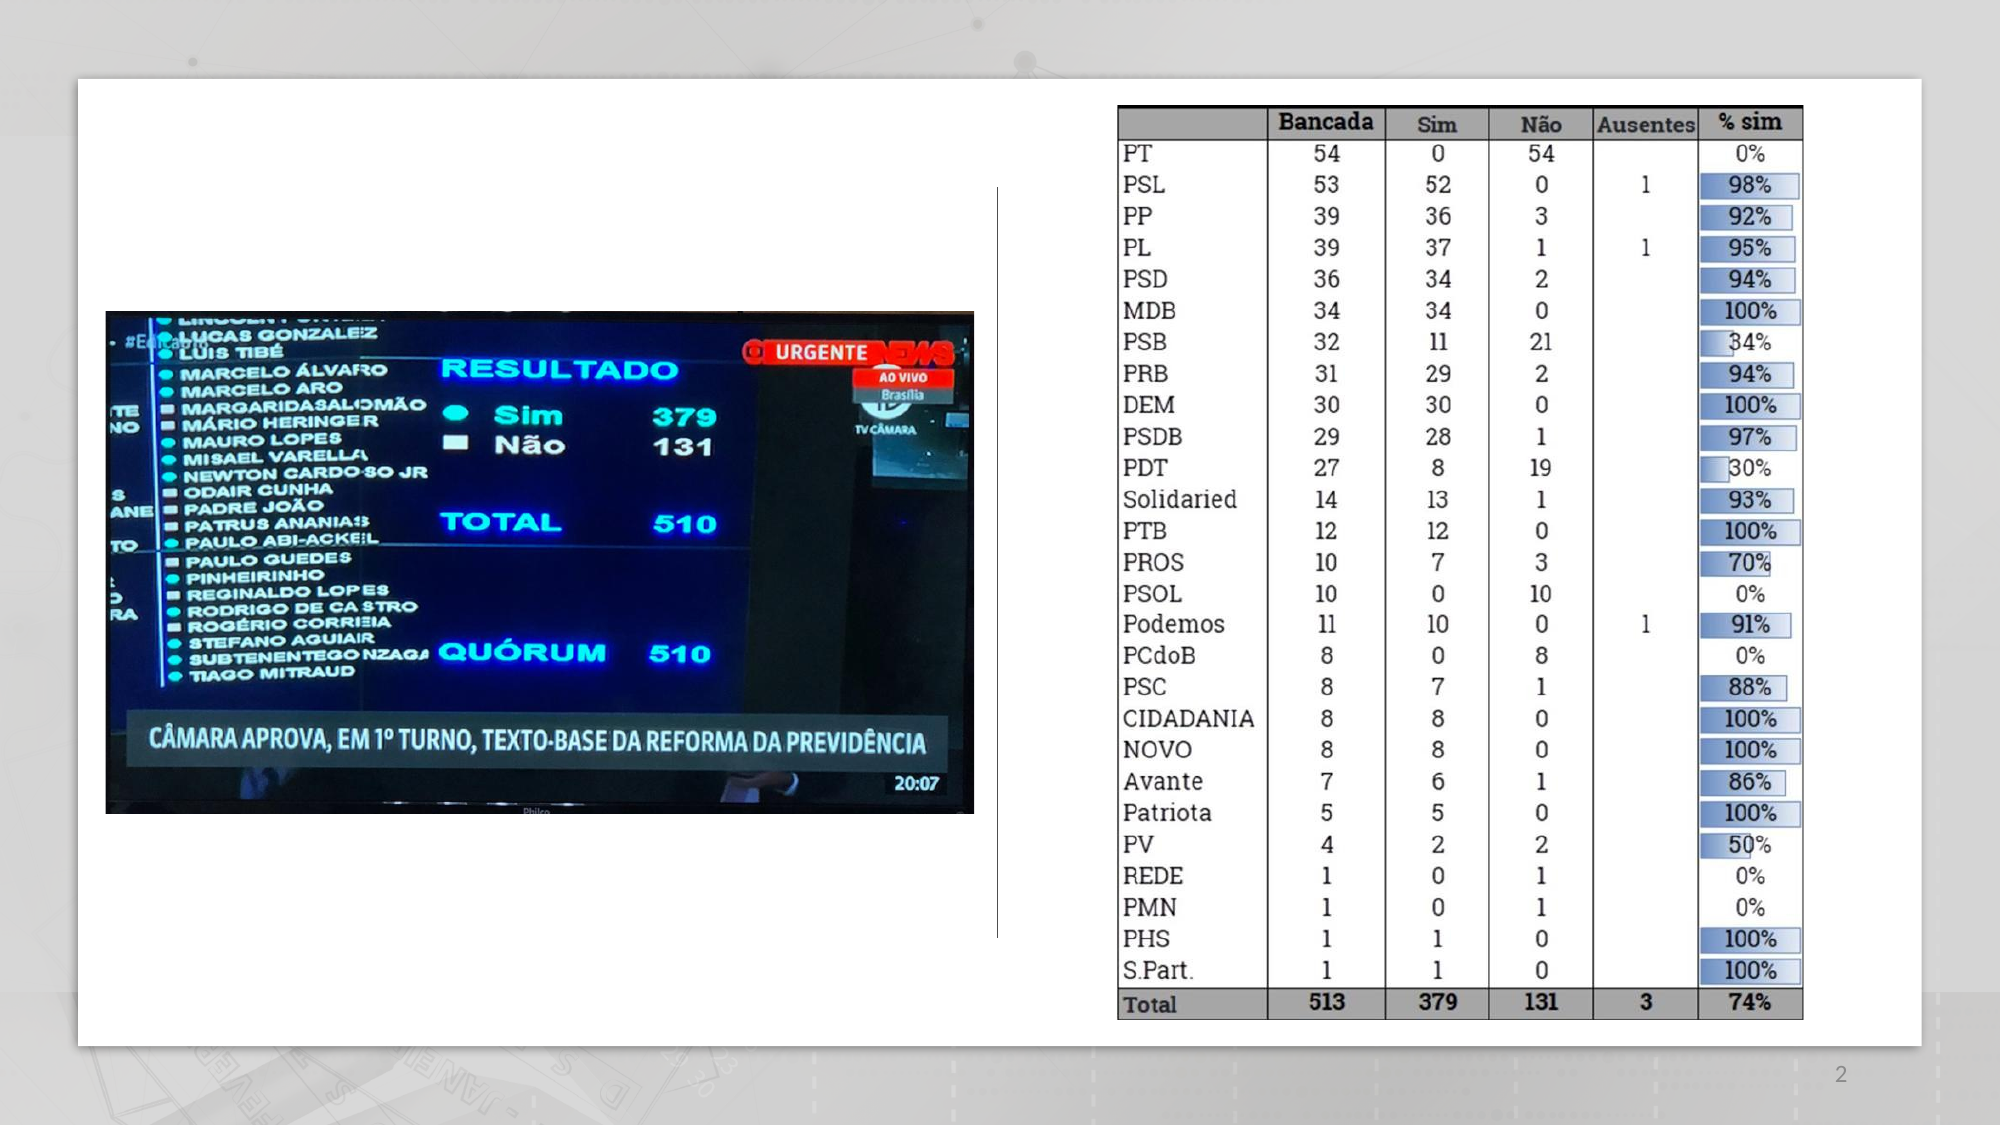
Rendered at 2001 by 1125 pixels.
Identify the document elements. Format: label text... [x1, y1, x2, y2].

picture [1116, 105, 1804, 1020]
text_box [0, 0, 2000, 1125]
slide_number 2 [1412, 1042, 1863, 1103]
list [105, 311, 975, 814]
text_box [77, 78, 1923, 1047]
